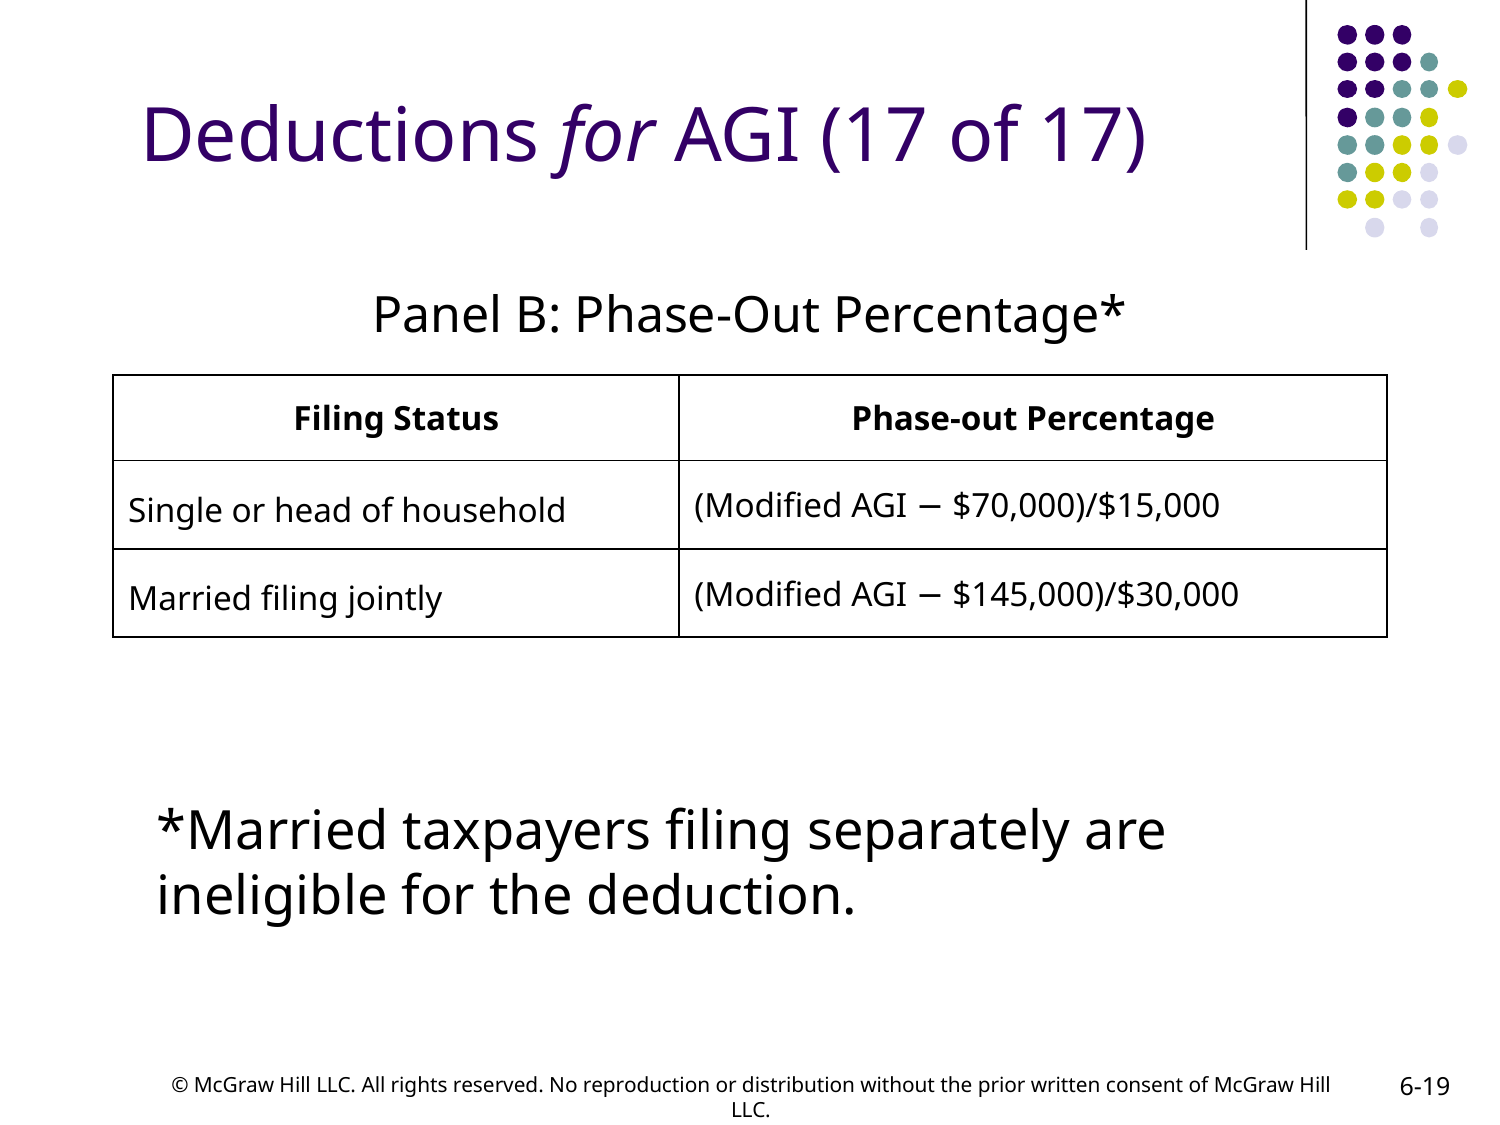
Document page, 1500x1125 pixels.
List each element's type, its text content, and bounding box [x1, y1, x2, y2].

table_header Filing Status [114, 376, 678, 460]
table_header Phase-out Percentage [680, 376, 1386, 460]
table_cell Single or head of household [114, 461, 678, 548]
list Panel B: Phase-Out Percentage* [150, 275, 1350, 374]
table_cell (Modified AGI − $145,000)/$30,000 [680, 550, 1386, 636]
table_cell (Modified AGI − $70,000)/$15,000 [680, 461, 1386, 548]
list *Married taxpayers filing separately are ineligible for the deduction. [141, 787, 1357, 1025]
title Deductions for AGI (17 of 17) [25, 24, 1263, 238]
table_cell Married filing jointly [114, 550, 678, 636]
